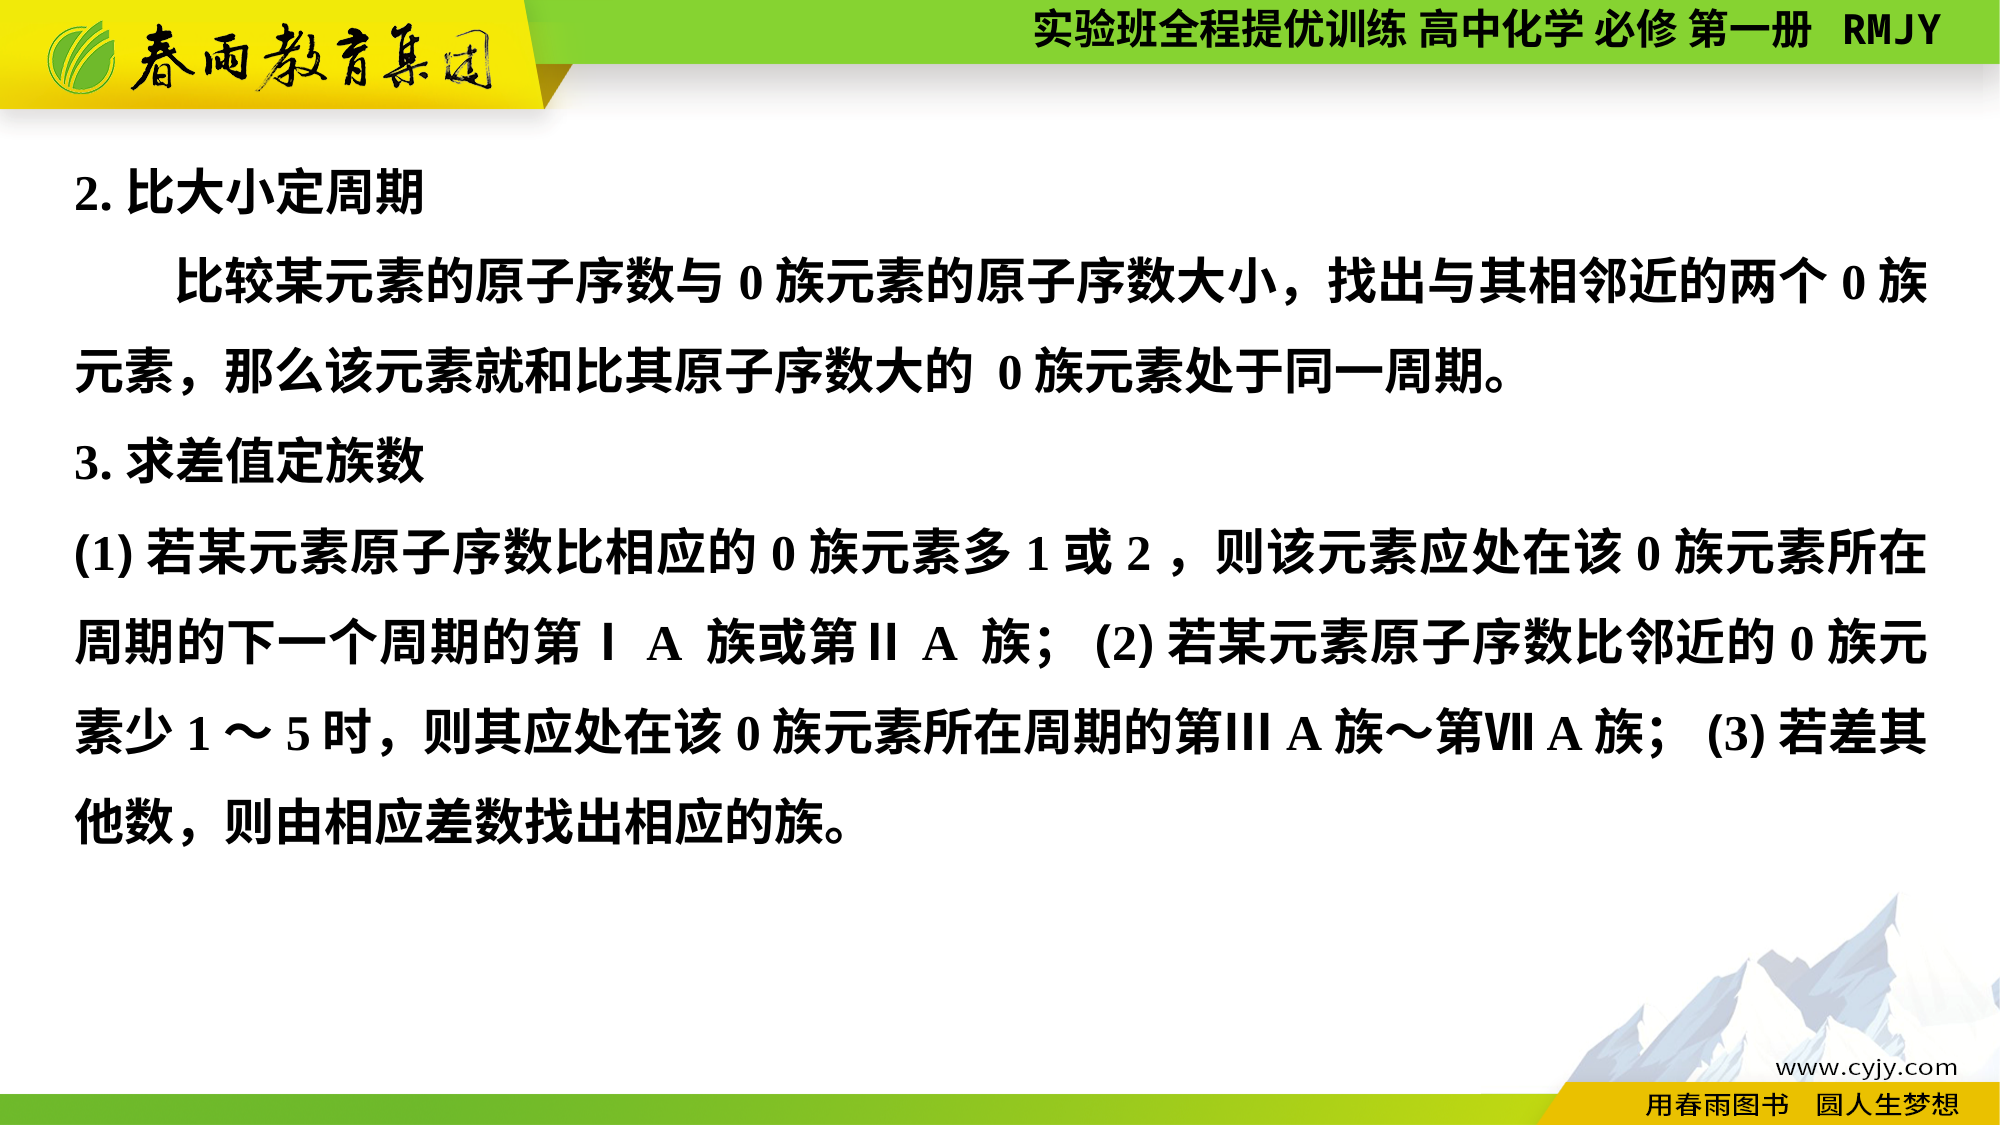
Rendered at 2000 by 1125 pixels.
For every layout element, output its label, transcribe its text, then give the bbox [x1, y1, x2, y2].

picture [0, 0, 2000, 1125]
list 2.比大小定周期 比较某元素的原子序数与0族元素的原子序数大小，找出与其相邻近的两个0族元素，那么该元素就和比其原子序数大的 0族元素处于同一周期。 3.求差值定族数 (1)若某元素原子序数比相应的0族元素多1或2，则该元素应处在该0族元素所在周期的下一个周期的第ⅠA 族或第ⅡA 族；(2)若某元素原子序数比邻近的0族元素少1～5时，则其应处在该0族元素所在周期的第ⅢA族～第ⅦA族；(3)若差其他数，则由相应差数找出相应的族。 [59, 122, 1944, 854]
